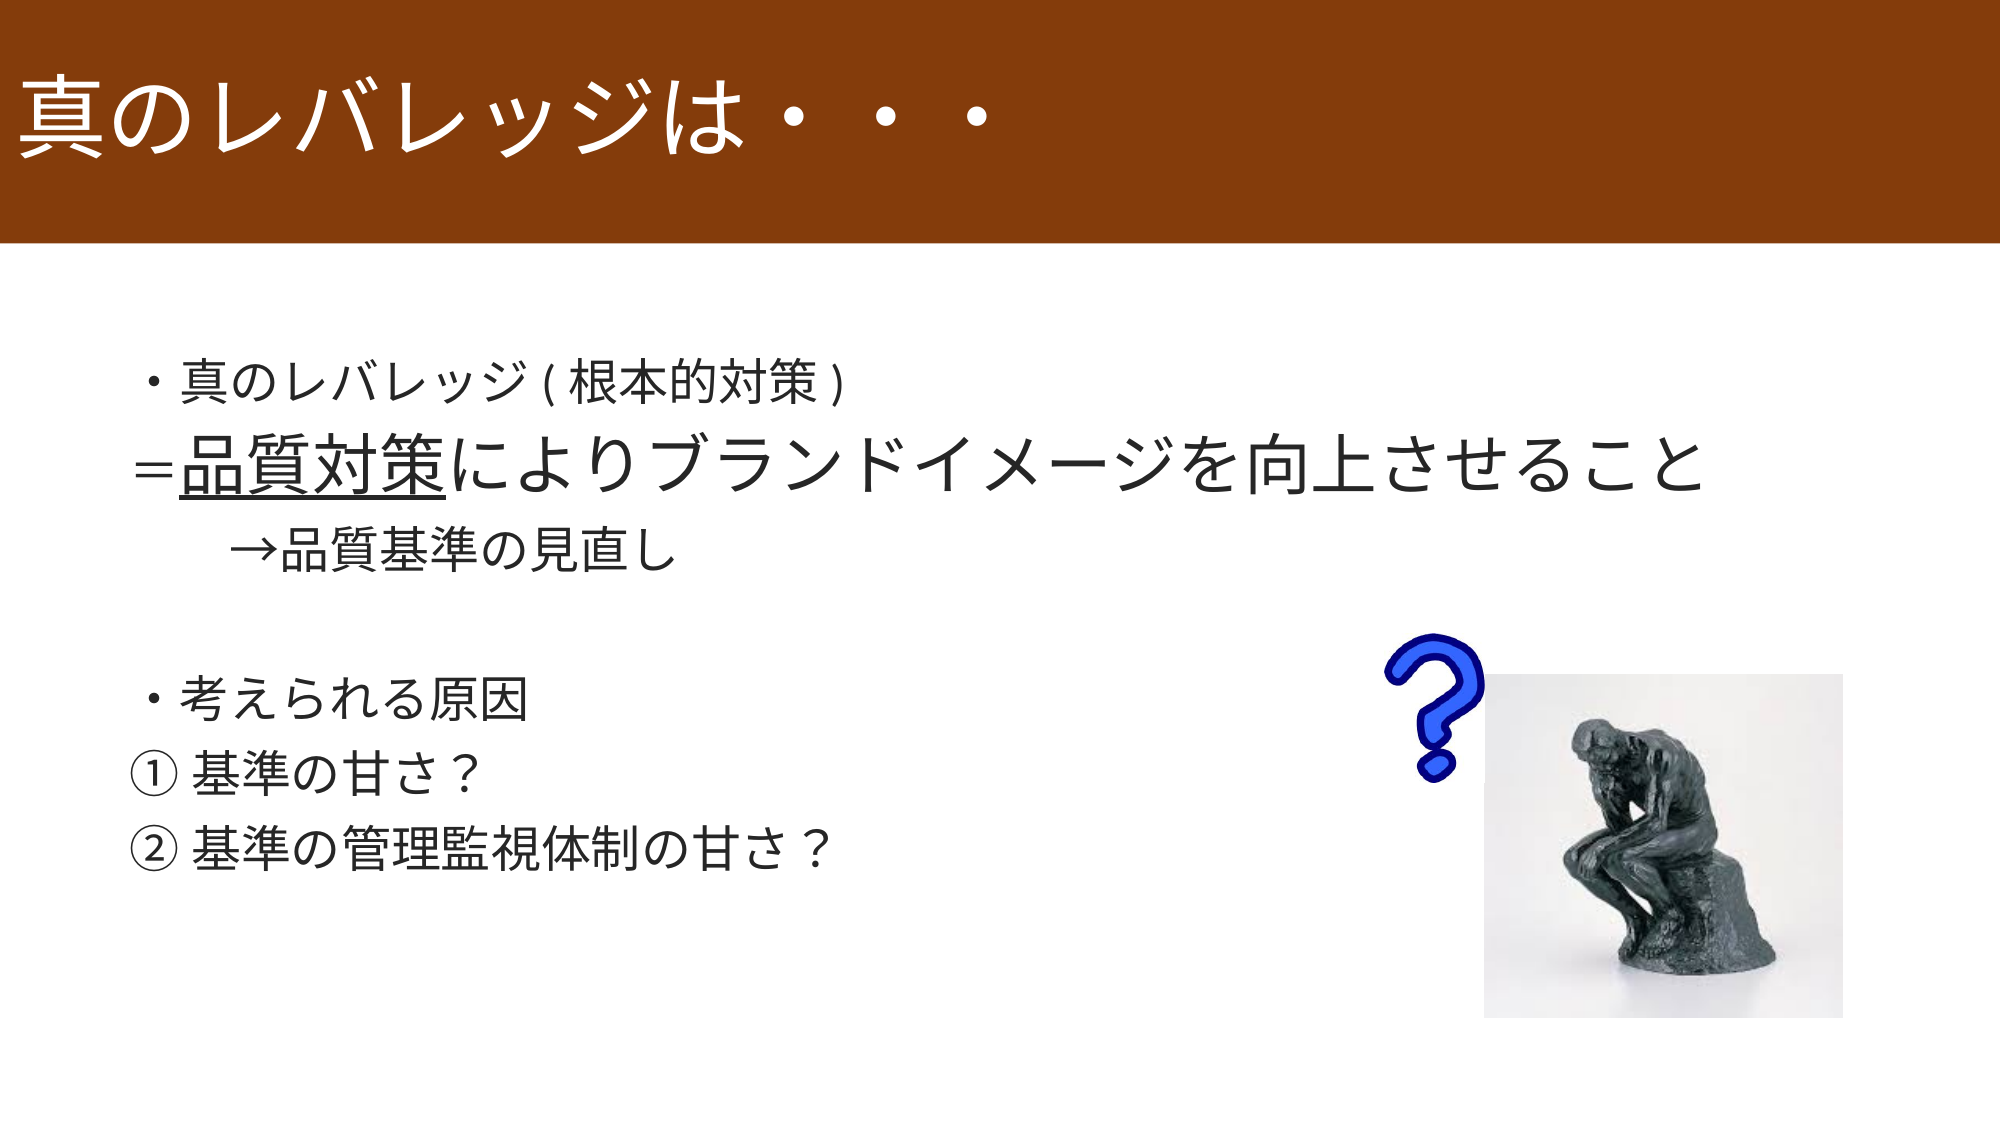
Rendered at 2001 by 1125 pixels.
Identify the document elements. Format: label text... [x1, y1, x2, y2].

picture [1384, 633, 1843, 1018]
title 真のレバレッジは・・・ [0, 0, 2000, 244]
list ・真のレバレッジ(根本的対策) ＝品質対策によりブランドイメージを向上させること →品質基準の見直し ・考えられる原因 ①基準の甘さ？ ②基準の管理監視体制の甘さ？ [114, 349, 1886, 965]
